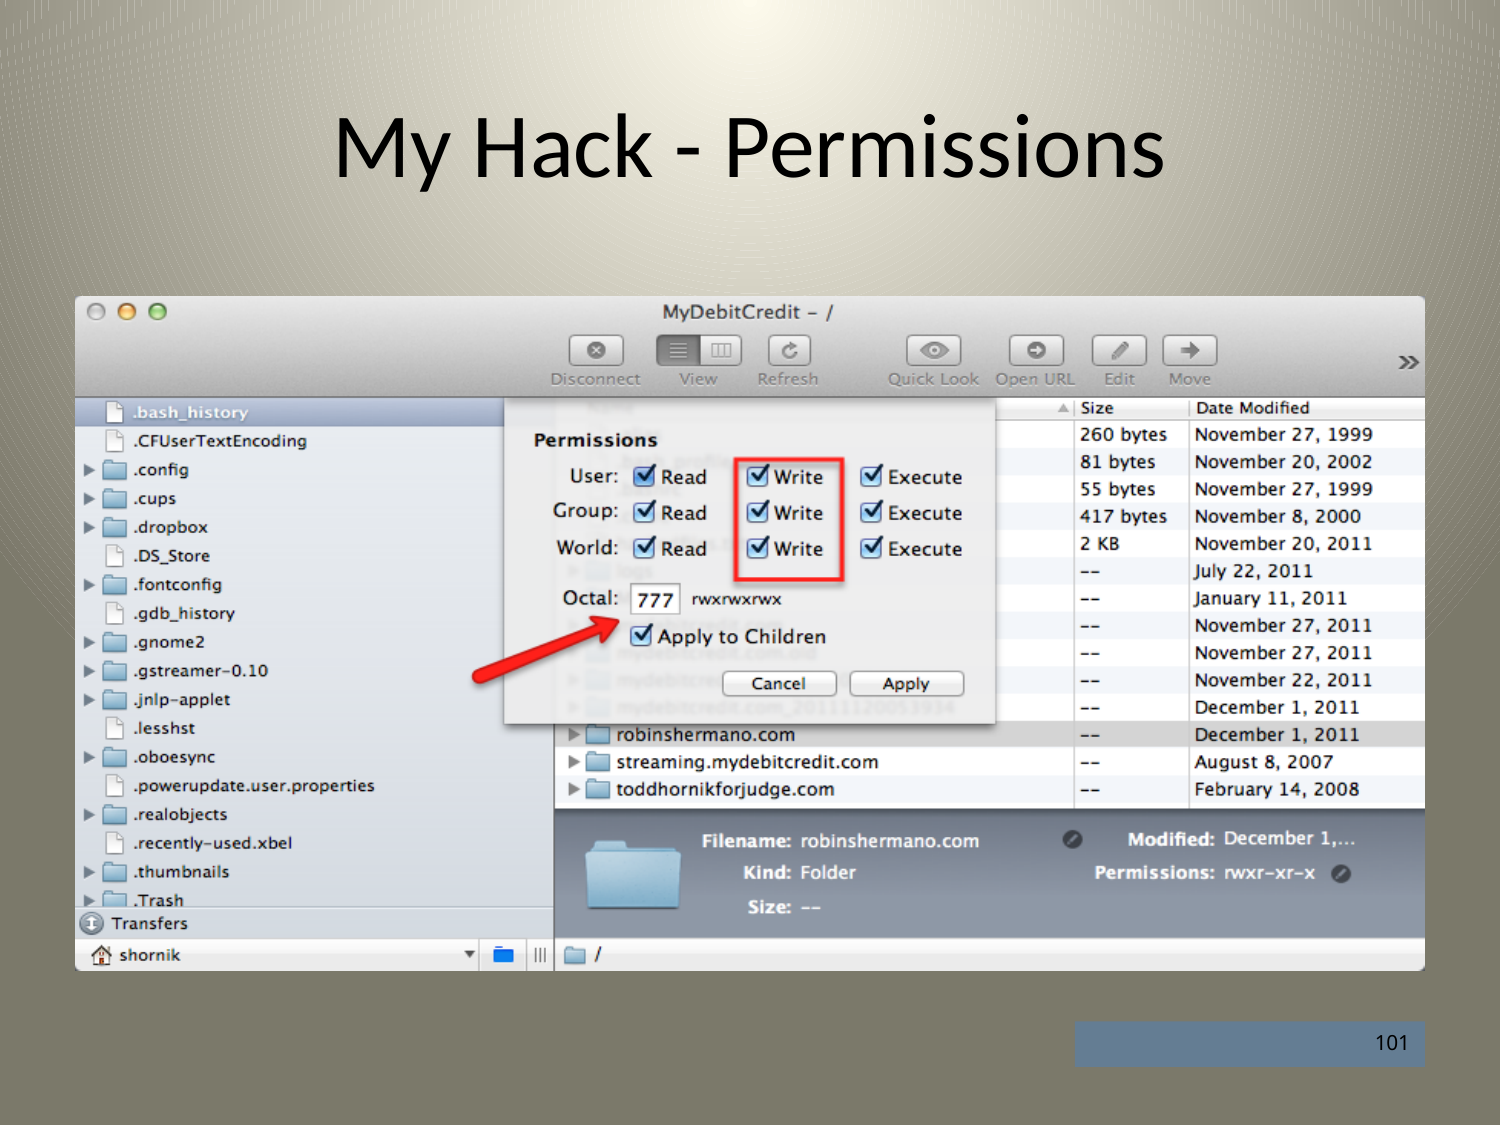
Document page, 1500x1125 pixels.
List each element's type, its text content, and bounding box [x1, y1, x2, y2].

title My Hack - Permissions [150, 37, 1350, 245]
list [74, 262, 1426, 1006]
slide_number 101 [1074, 1021, 1425, 1067]
